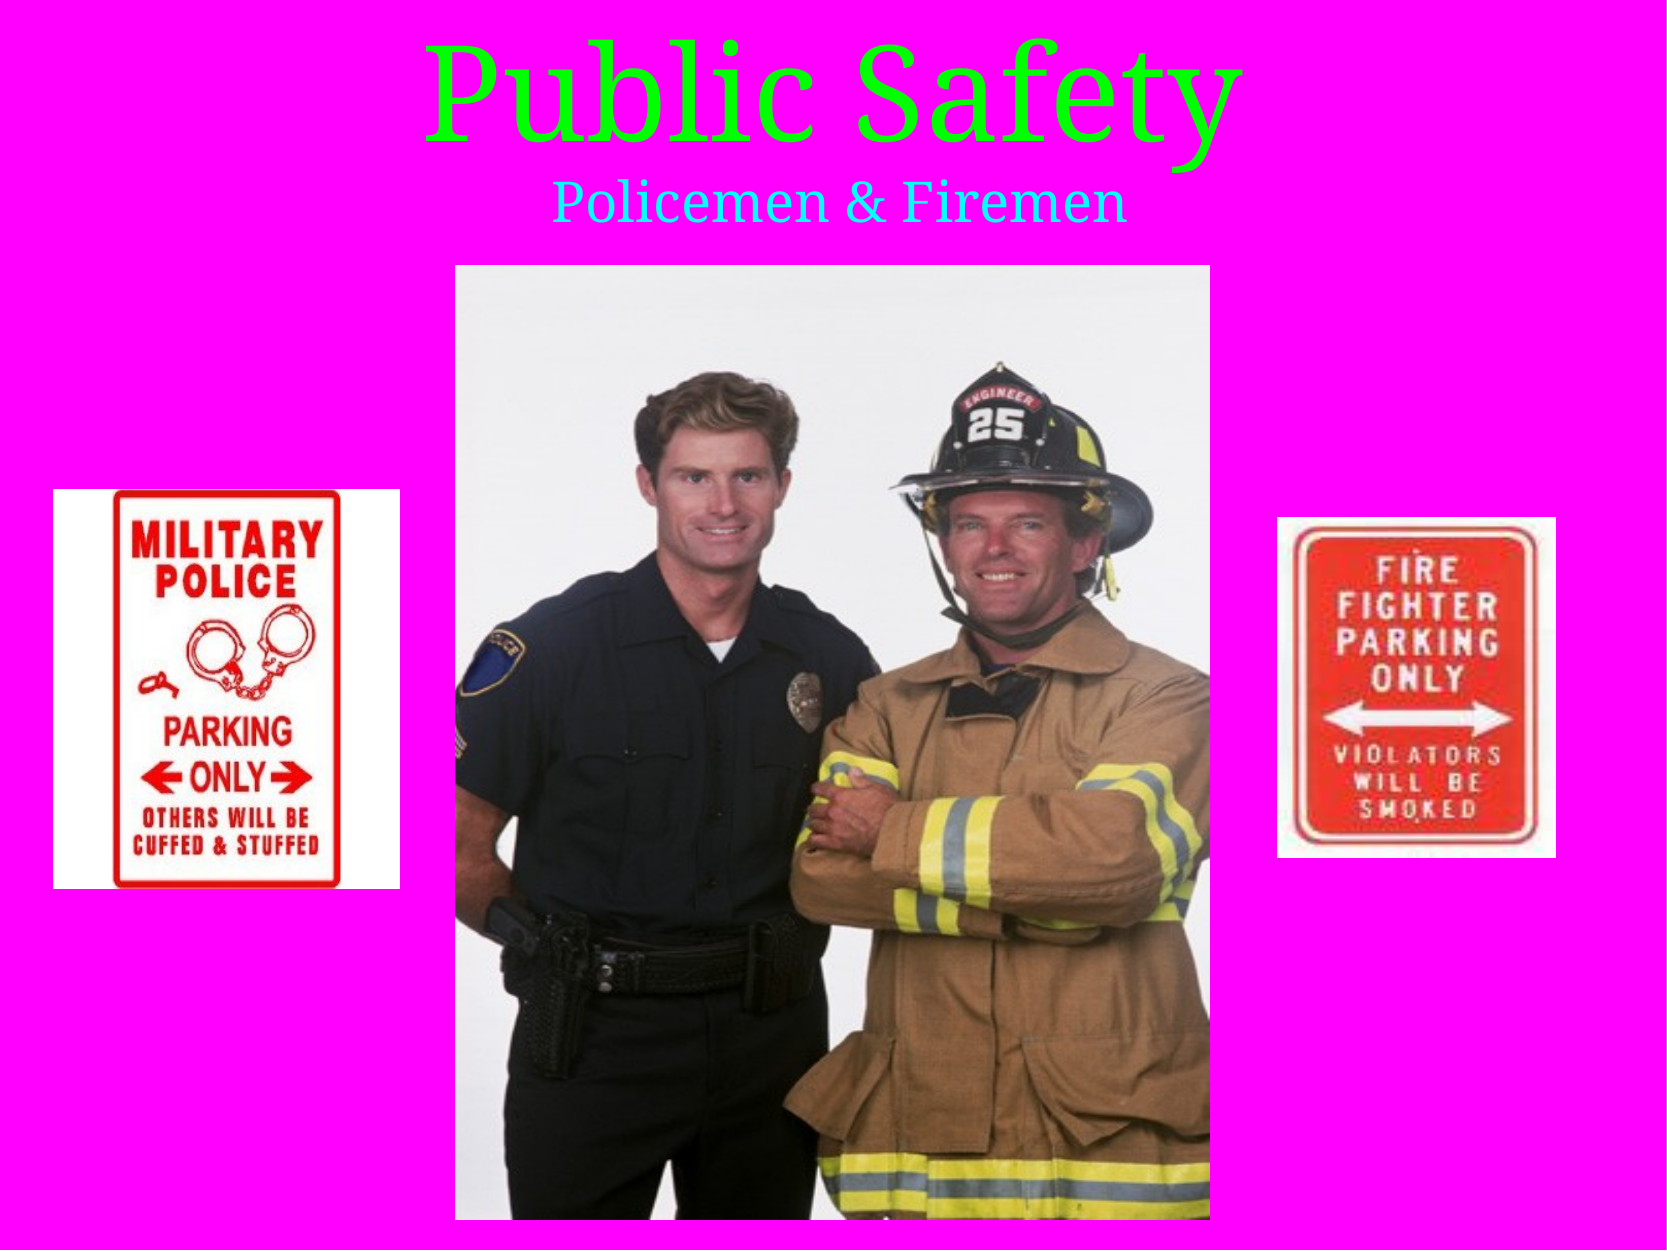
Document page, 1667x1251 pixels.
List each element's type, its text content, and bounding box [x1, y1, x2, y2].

picture [52, 489, 400, 889]
picture [455, 265, 1210, 1221]
picture [1277, 516, 1557, 859]
text_box Public Safety Policemen & Firemen [15, 19, 1649, 236]
